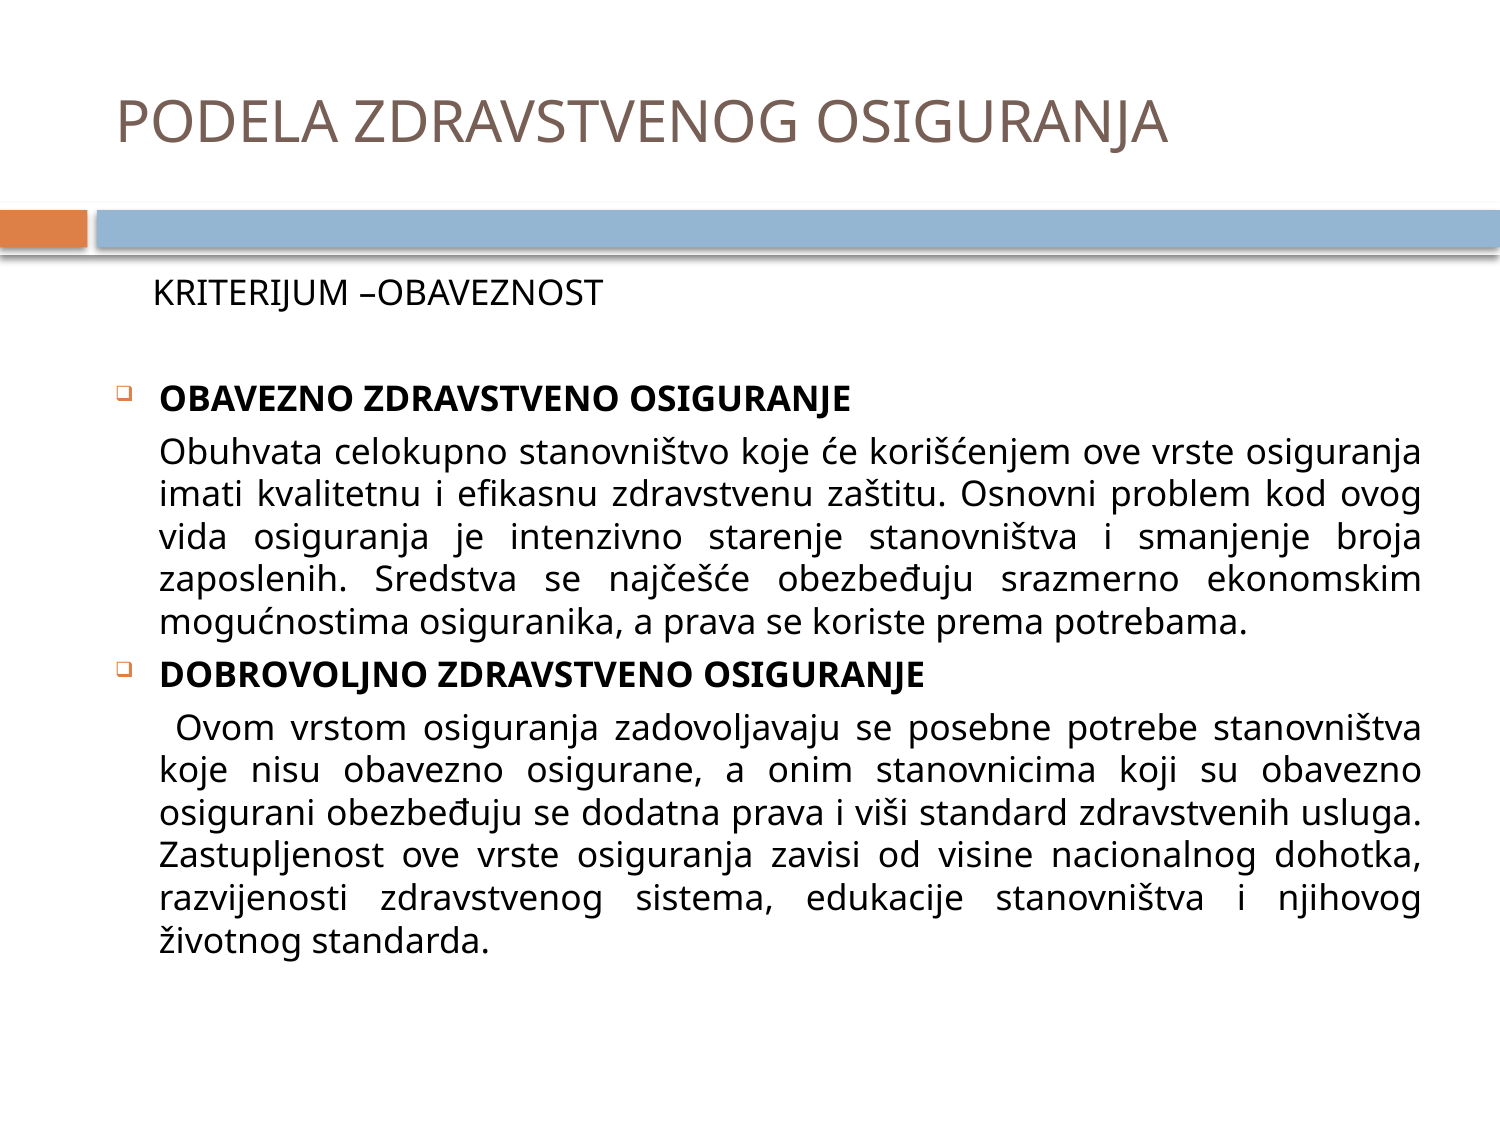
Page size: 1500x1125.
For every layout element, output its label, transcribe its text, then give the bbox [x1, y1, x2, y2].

list KRITERIJUM –OBAVEZNOST OBAVEZNO ZDRAVSTVENO OSIGURANJE Obuhvata celokupno stanovništvo koje će korišćenjem ove vrste osiguranja imati kvalitetnu i efikasnu zdravstvenu zaštitu. Osnovni problem kod ovog vida osiguranja je intenzivno starenje stanovništva i smanjenje broja zaposlenih. Sredstva se najčešće obezbeđuju srazmerno ekonomskim mogućnostima osiguranika, a prava se koriste prema potrebama. DOBROVOLJNO ZDRAVSTVENO OSIGURANJE Ovom vrstom osiguranja zadovoljavaju se posebne potrebe stanovništva koje nisu obavezno osigurane, a onim stanovnicima koji su obavezno osigurani obezbeđuju se dodatna prava i viši standard zdravstvenih usluga. Zastupljenost ove vrste osiguranja zavisi od visine nacionalnog dohotka, razvijenosti zdravstvenog sistema, edukacije stanovništva i njihovog životnog standarda. [100, 262, 1438, 1088]
title PODELA ZDRAVSTVENOG OSIGURANJA [100, 37, 1438, 200]
